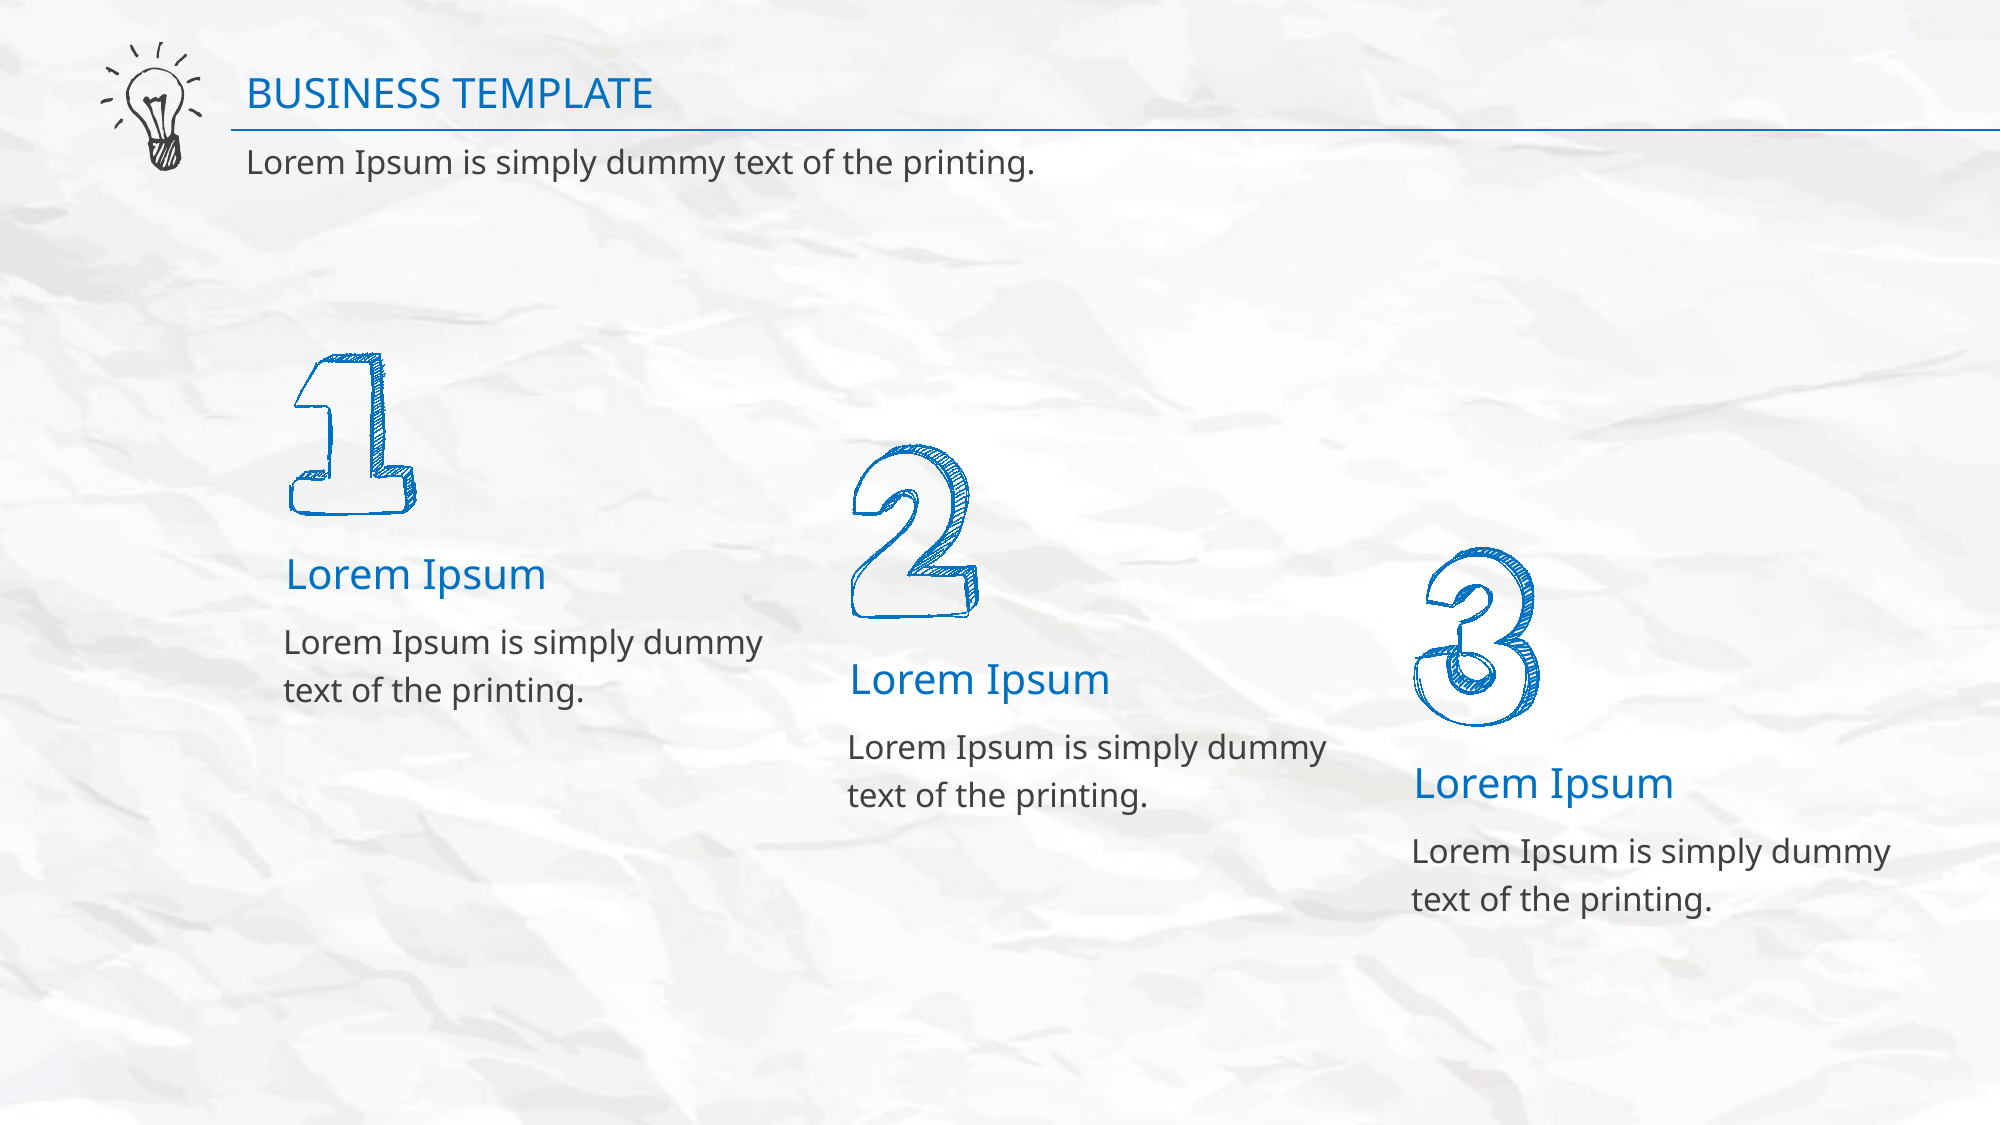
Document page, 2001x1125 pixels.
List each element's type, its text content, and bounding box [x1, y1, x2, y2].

text_box Lorem Ipsum is simply dummy text of the printing. [231, 133, 1113, 189]
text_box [1396, 749, 1941, 924]
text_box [100, 41, 203, 172]
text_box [851, 444, 979, 619]
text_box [1413, 547, 1540, 727]
picture [0, 0, 2000, 1125]
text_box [268, 540, 813, 715]
text_box BUSINESS TEMPLATE [231, 59, 722, 125]
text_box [832, 645, 1377, 819]
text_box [288, 352, 417, 516]
